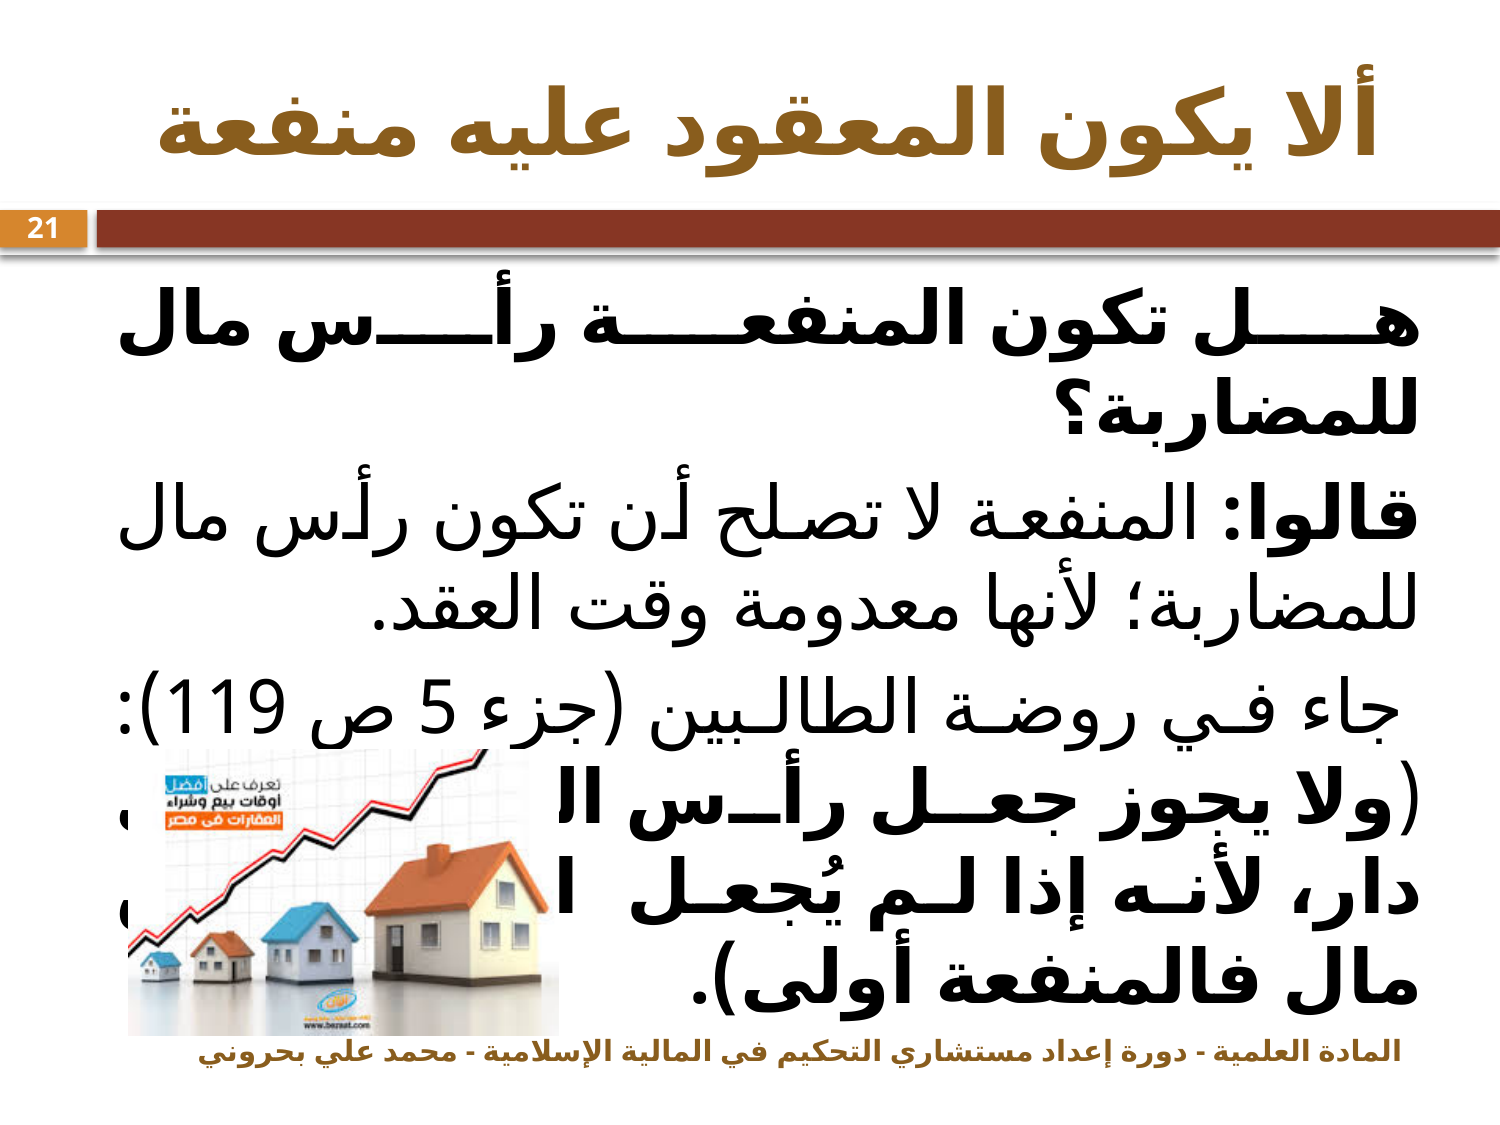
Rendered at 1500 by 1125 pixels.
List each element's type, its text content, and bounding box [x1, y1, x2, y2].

list هل تكون المنفعة رأس مال للمضاربة؟ قالوا: المنفعة لا تصلح أن تكون رأس مال للمضاربة؛ لأنها معدومة وقت العقد. جاء في روضة الطالبين (جزء 5 ص 119): (ولا يجوز جعل رأس المال سكنى دار، لأنه إذا لم يُجعل العَرَضُ رأس مال فالمنفعة أولى). [100, 262, 1438, 844]
slide_number 21 [0, 208, 88, 249]
title ألا يكون المعقود عليه منفعة [100, 37, 1438, 200]
footer المادة العلمية - دورة إعداد مستشاري التحكيم في المالية الإسلامية - محمد علي بحروني [117, 1019, 1418, 1080]
picture [128, 749, 559, 1037]
